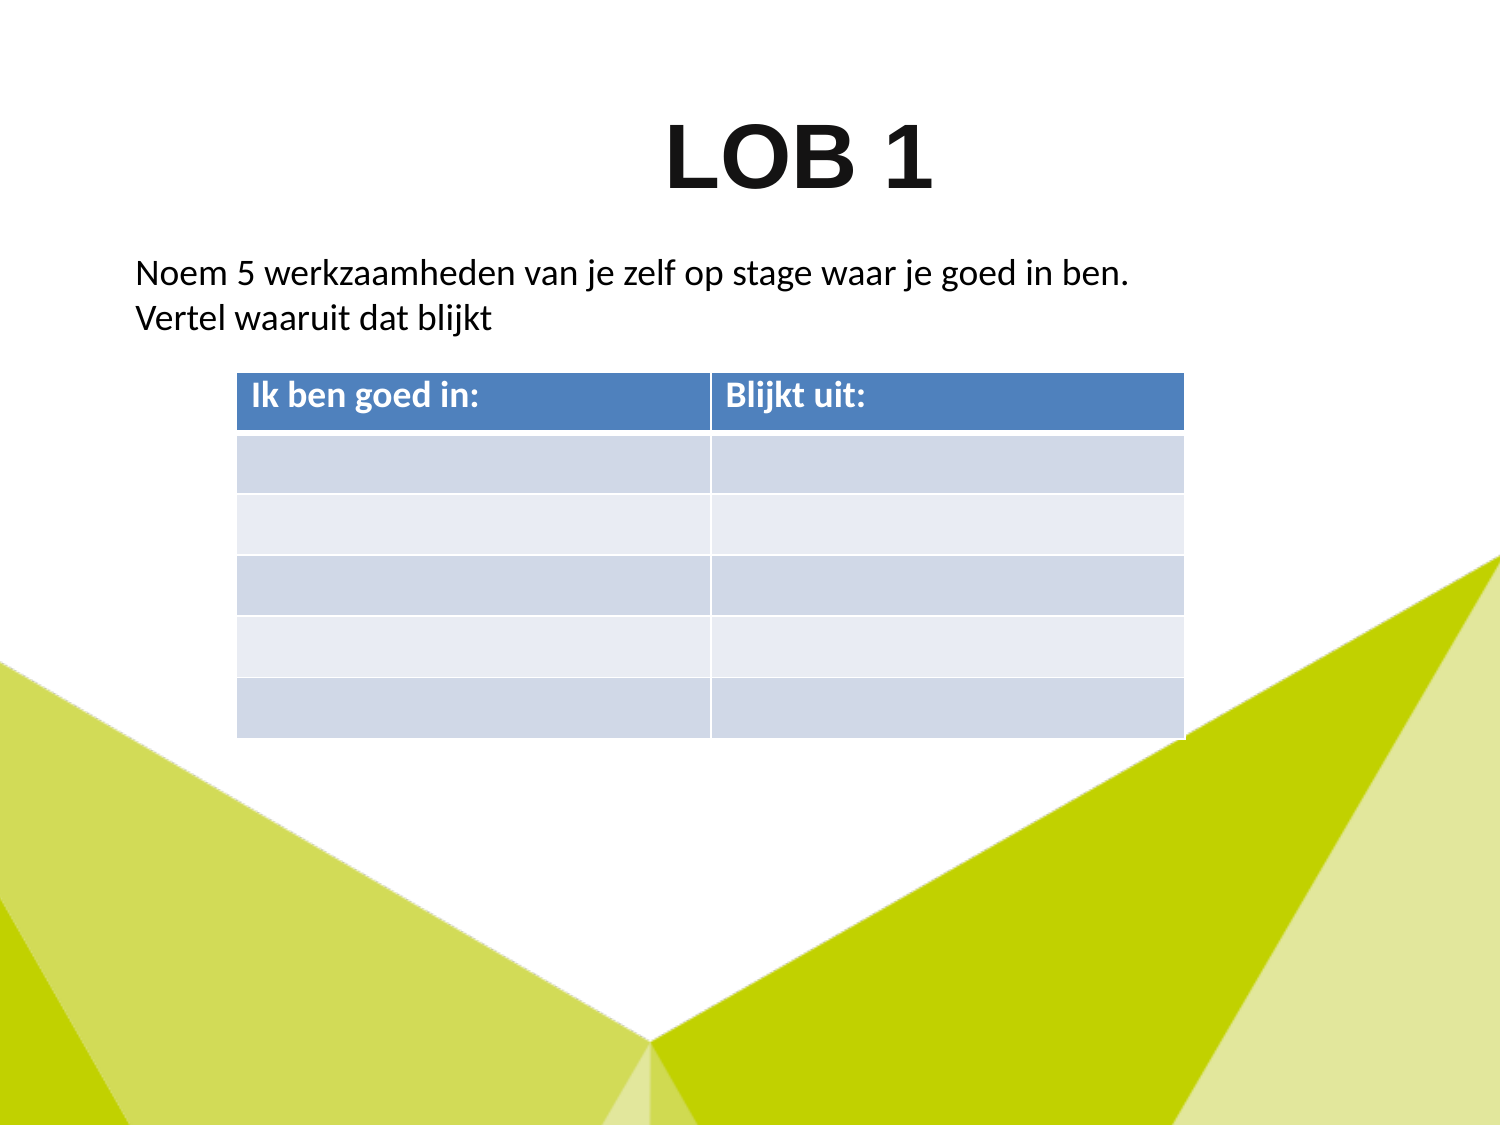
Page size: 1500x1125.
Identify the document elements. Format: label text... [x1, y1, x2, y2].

table_cell [237, 436, 710, 479]
table_header Ik ben goed in: [237, 373, 710, 430]
text_box Noem 5 werkzaamheden van je zelf op stage waar je goed in ben. Vertel waaruit dat blijkt [120, 240, 1449, 346]
table_header Blijkt uit: [712, 373, 1184, 430]
text_box LOB 1 [57, 89, 1500, 215]
table_cell [712, 436, 1184, 479]
picture [0, 481, 1500, 1125]
